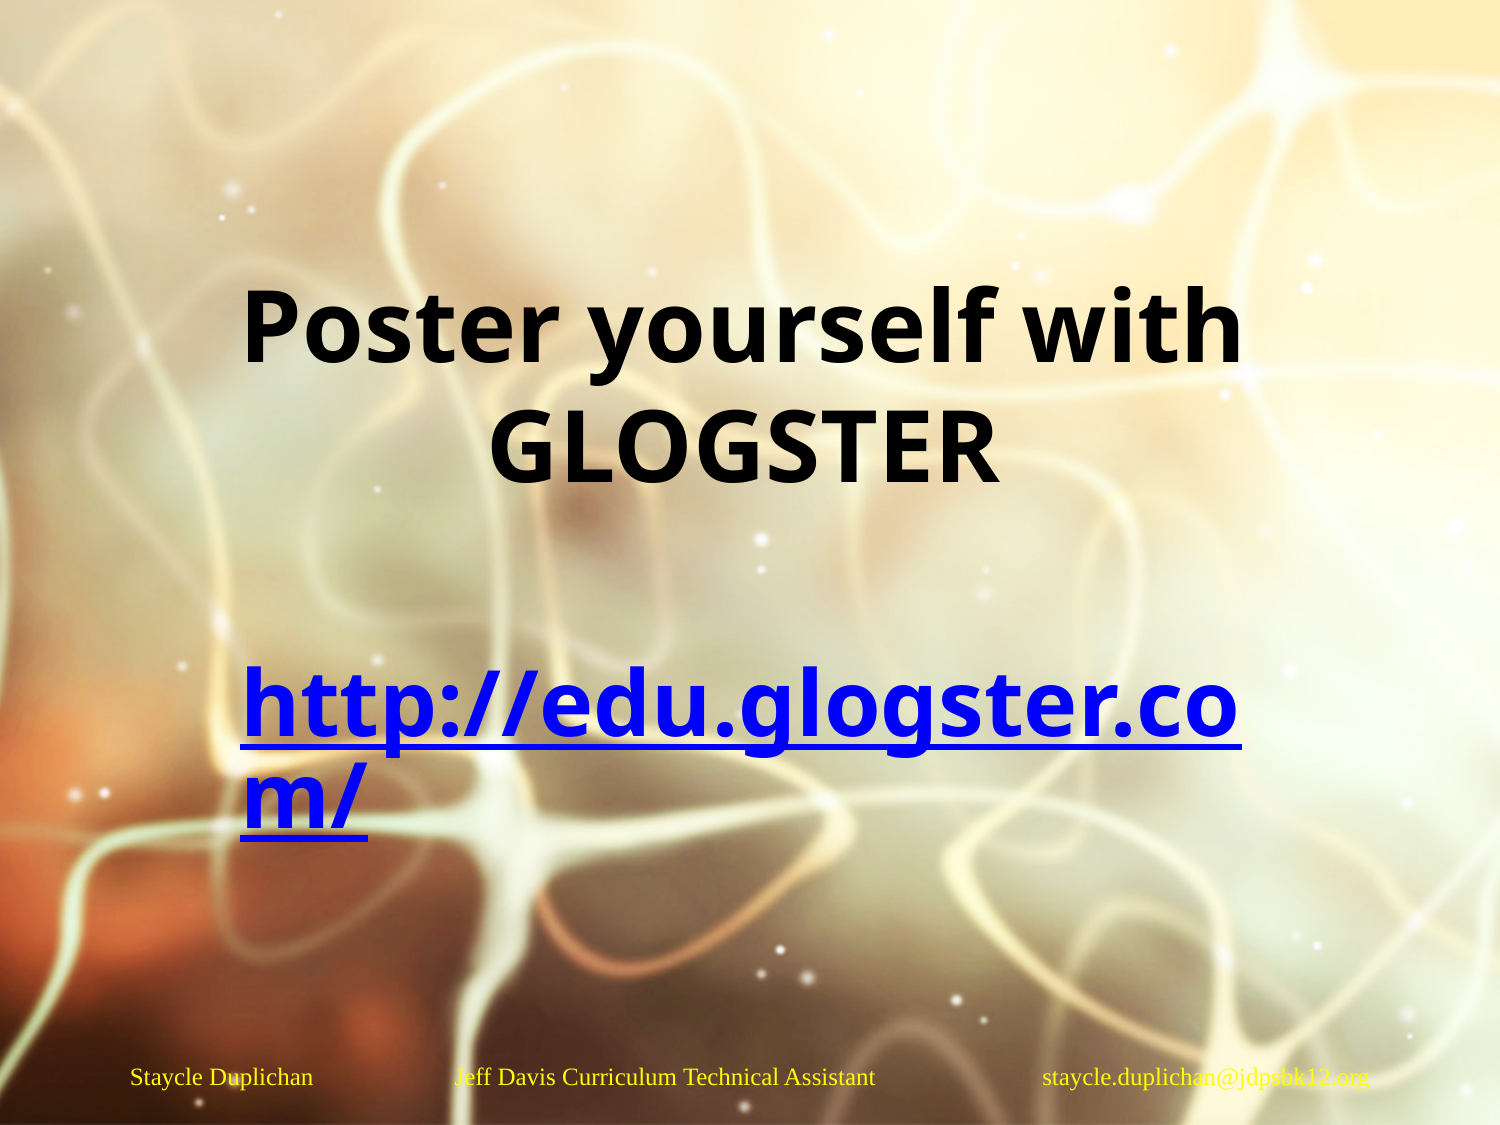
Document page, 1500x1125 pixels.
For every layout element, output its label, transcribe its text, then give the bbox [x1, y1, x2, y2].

picture [0, 0, 1500, 1025]
footer Staycle Duplichan Jeff Davis Curriculum Technical Assistant staycle.duplichan@jdpsbk12.org [0, 1025, 1500, 1125]
subtitle http://edu.glogster.com/ [225, 637, 1275, 925]
title Poster yourself with GLOGSTER [99, 174, 1388, 591]
